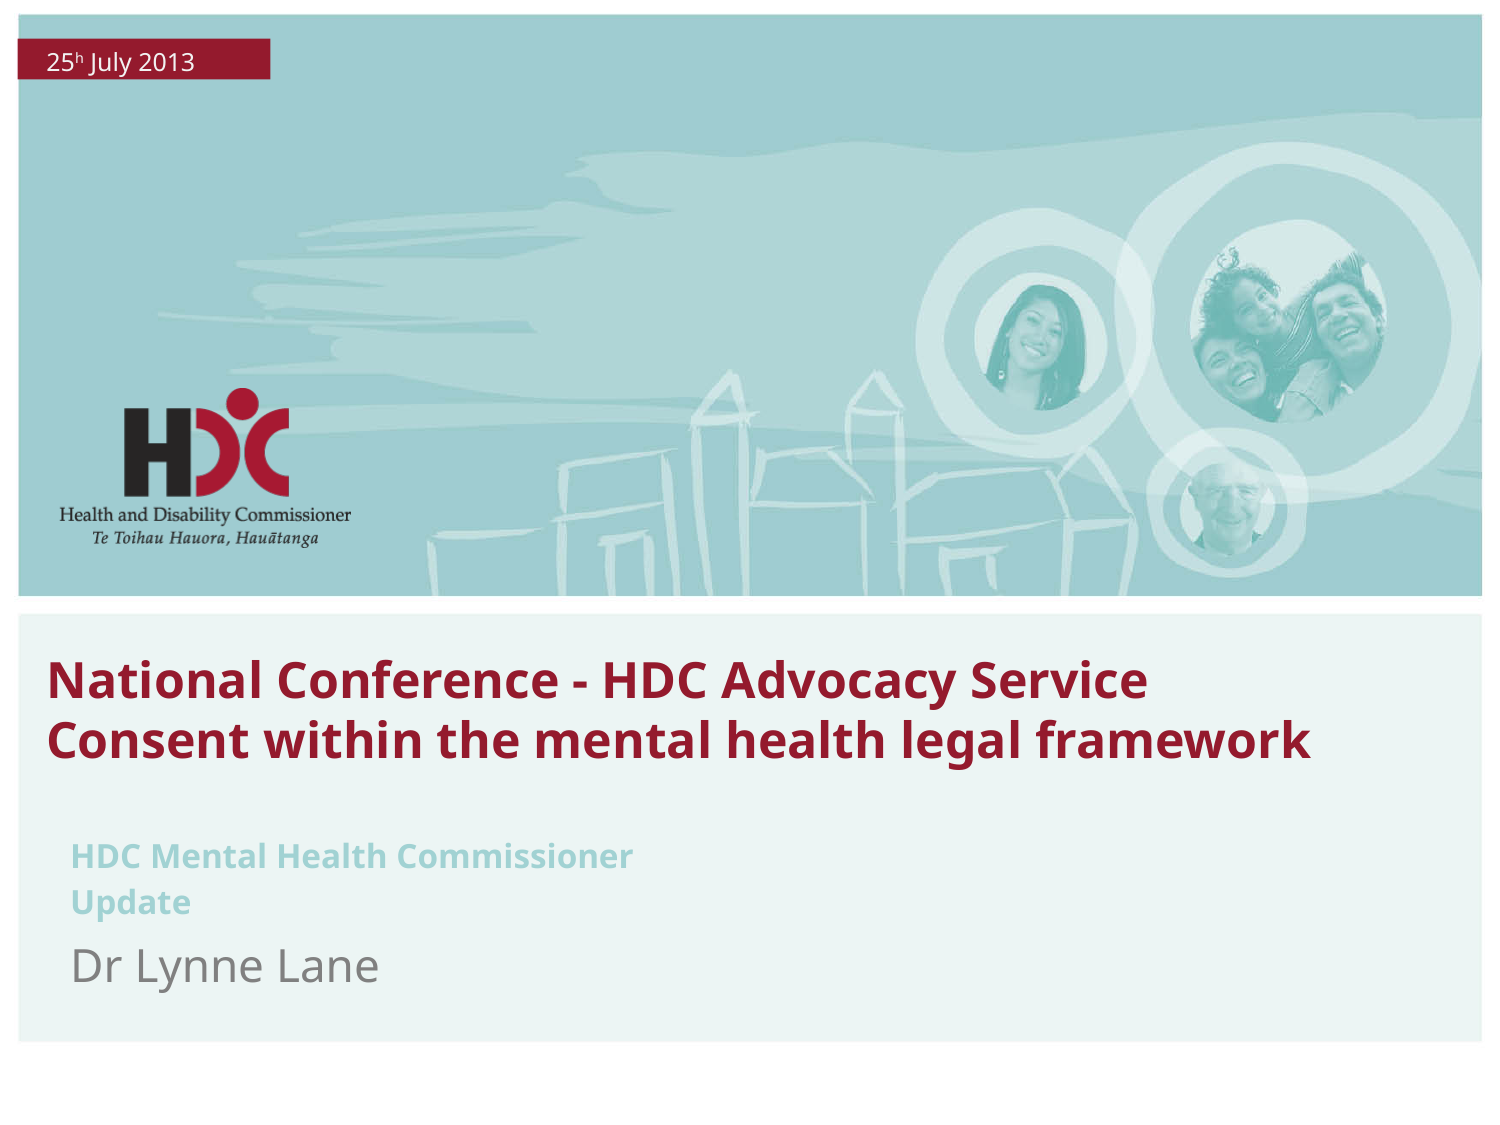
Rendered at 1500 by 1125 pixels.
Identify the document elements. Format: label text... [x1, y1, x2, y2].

list 25h July 2013 [31, 38, 253, 80]
text_box [55, 827, 1406, 969]
list Dr Lynne Lane [55, 969, 1082, 1023]
title National Conference - HDC Advocacy Service Consent within the mental health legal framework [31, 640, 1406, 773]
picture [0, 0, 1500, 1125]
